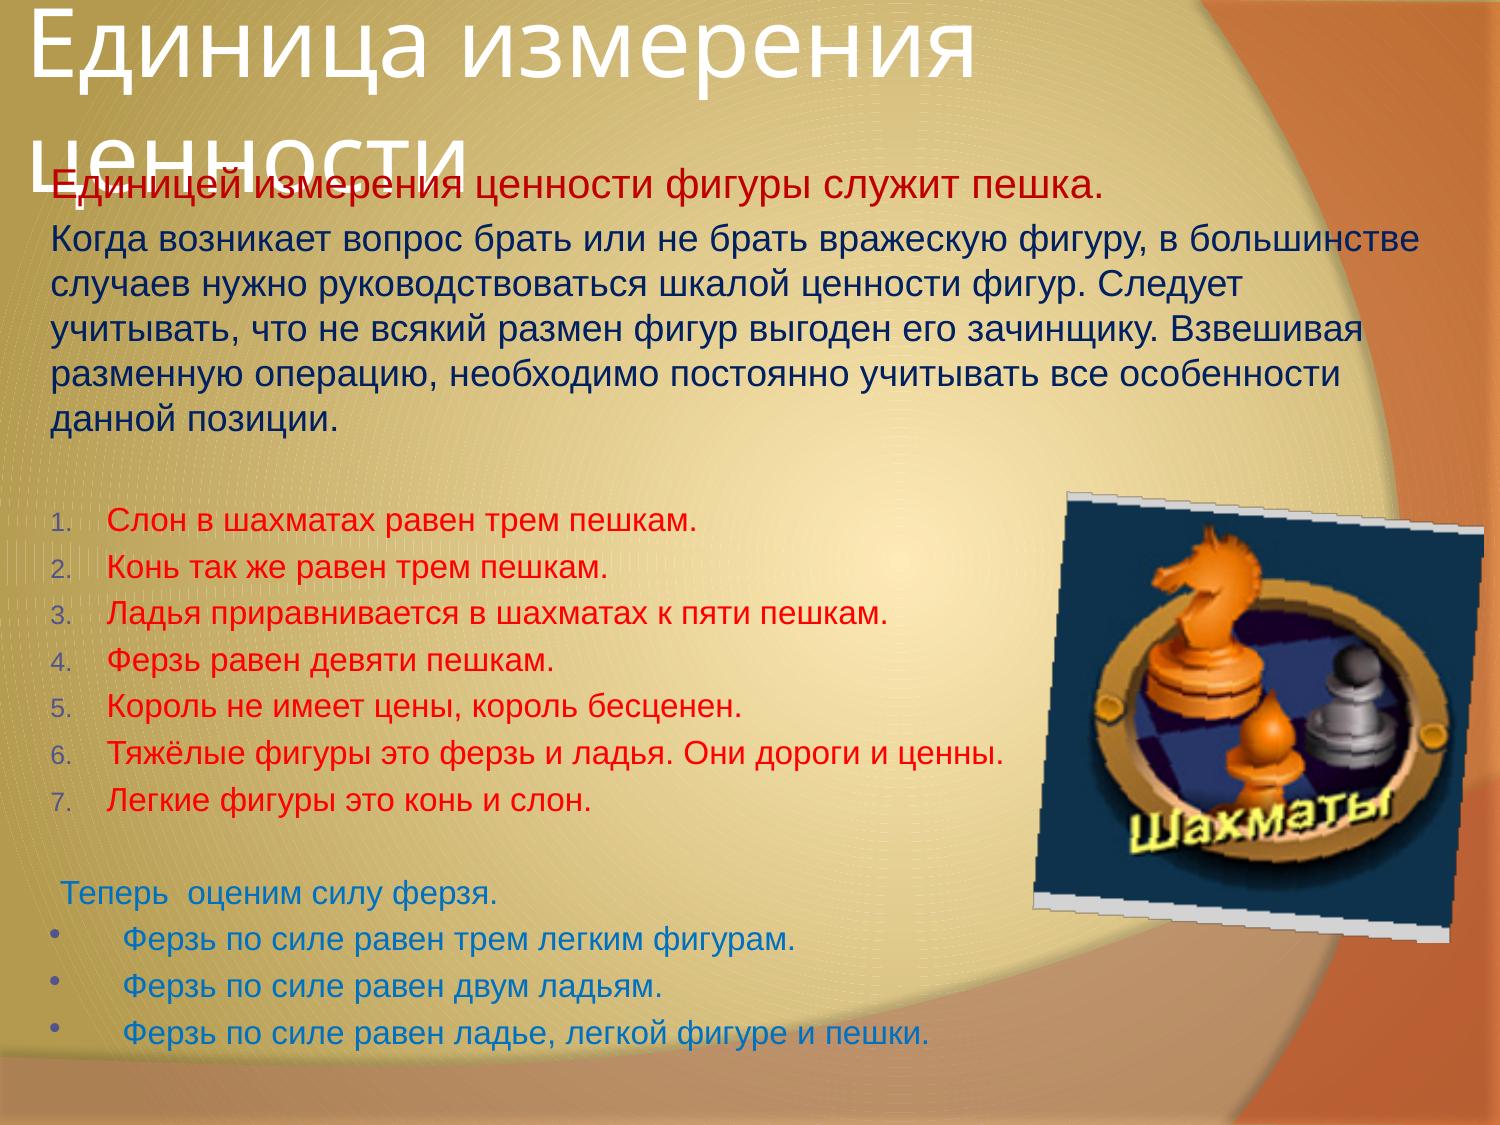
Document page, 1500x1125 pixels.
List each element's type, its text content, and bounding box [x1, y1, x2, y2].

picture [1034, 493, 1484, 943]
title Единица измерения ценности [17, 19, 1341, 174]
list Единицей измерения ценности фигуры служит пешка. Когда возникает вопрос брать или не брать вражескую фигуру, в большинстве случаев нужно руководствоваться шкалой ценности фигур. Следует учитывать, что не всякий размен фигур выгоден его зачинщику. Взвешивая разменную операцию, необходимо постоянно учитывать все особенности данной позиции. Слон в шахматах равен трем пешкам. Конь так же равен трем пешкам. Ладья приравнивается в шахматах к пяти пешкам. Ферзь равен девяти пешкам. Король не имеет цены, король бесценен. Тяжёлые фигуры это ферзь и ладья. Они дороги и ценны. Легкие фигуры это конь и слон. Теперь оценим силу ферзя. Ферзь по силе равен трем легким фигурам. Ферзь по силе равен двум ладьям. Ферзь по силе равен ладье, легкой фигуре и пешки. [29, 149, 1459, 1106]
